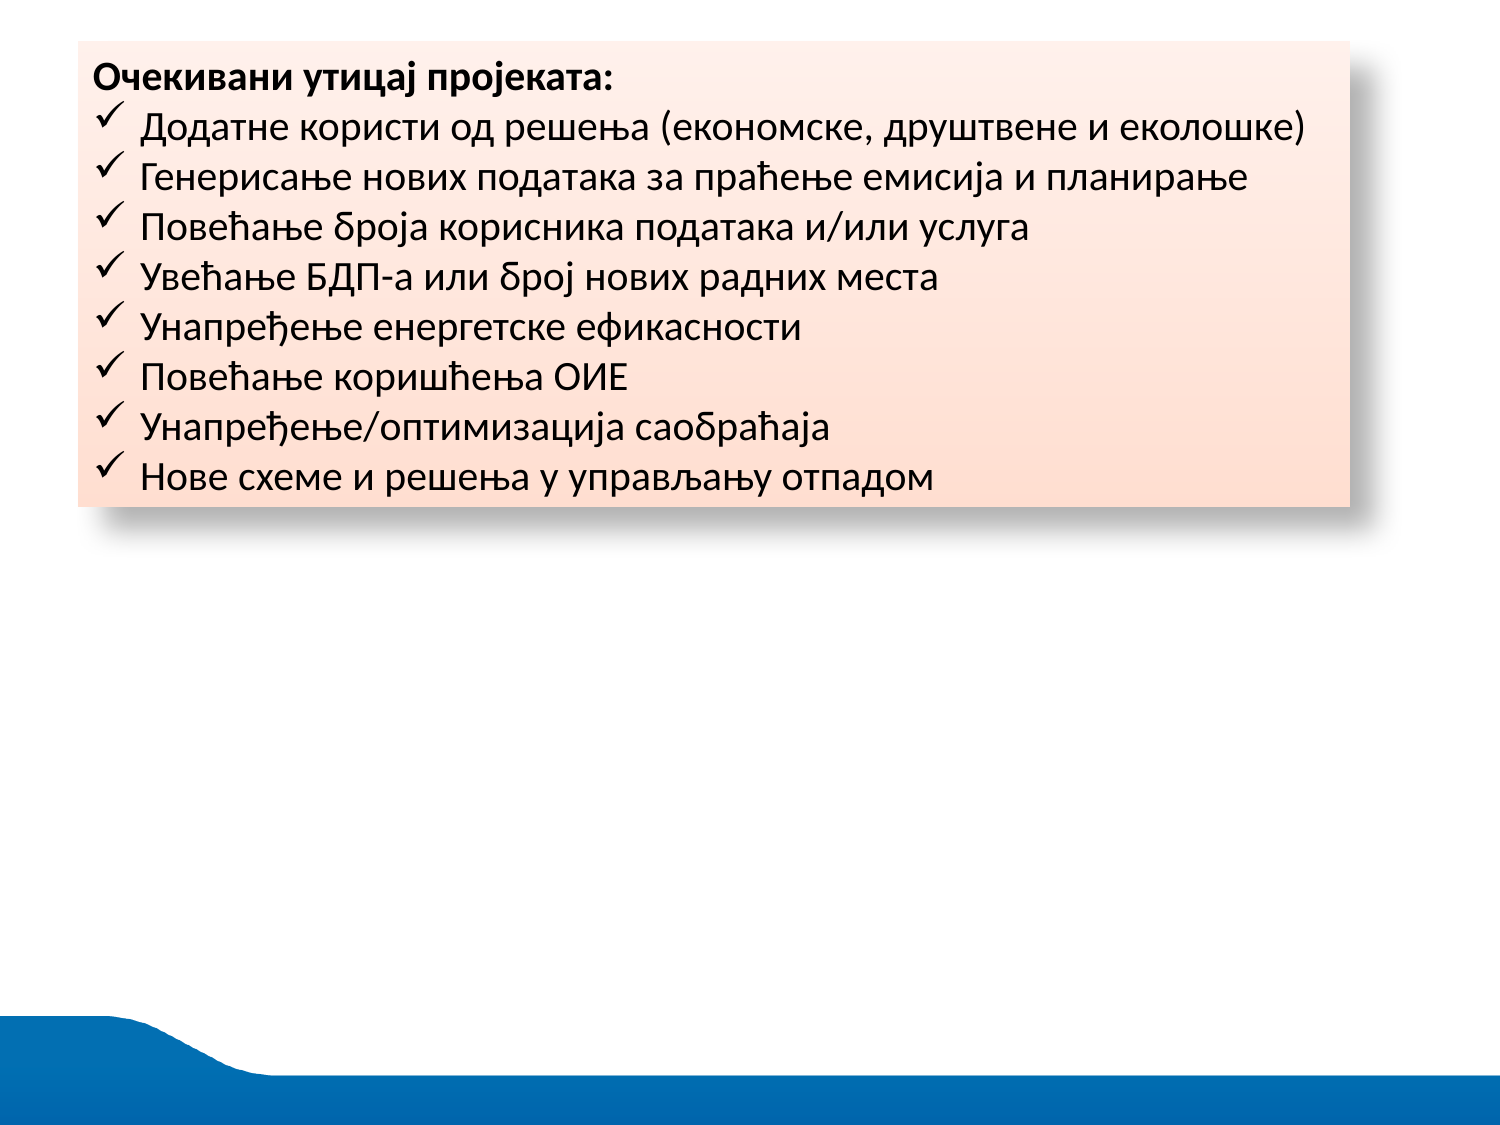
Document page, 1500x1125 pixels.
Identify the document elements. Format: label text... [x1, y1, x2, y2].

text_box Очекивани утицај пројеката: Додатне користи од решења (економске, друштвене и еколошке) Генерисање нових података за праћење емисија и планирање Повећање броја корисника података и/или услуга Увећање БДП-а или број нових радних места Унапређење енергетске ефикасности Повећање коришћења ОИЕ Унапређење/оптимизација саобраћаја Нове схеме и решења у управљању отпадом [77, 41, 1351, 507]
picture [0, 988, 1500, 1125]
